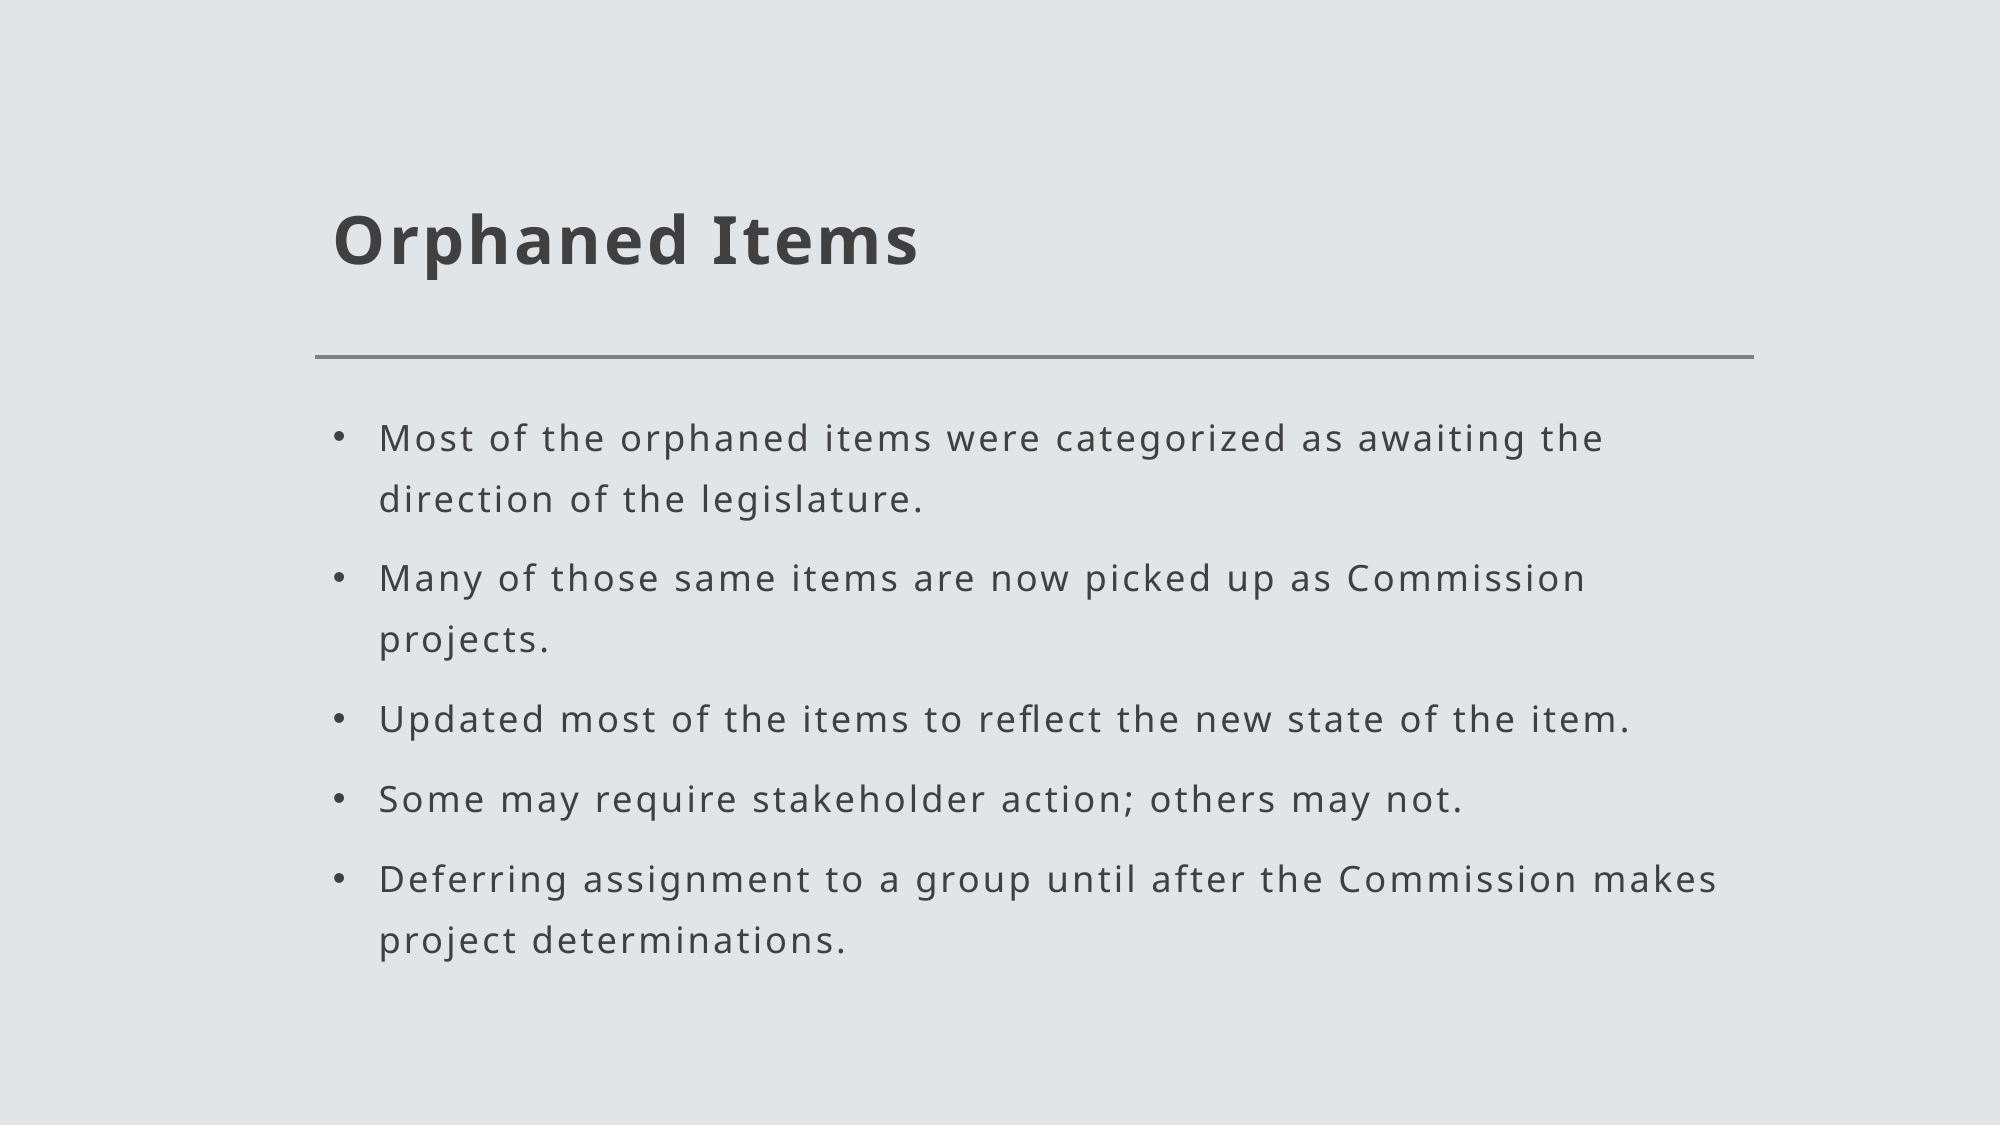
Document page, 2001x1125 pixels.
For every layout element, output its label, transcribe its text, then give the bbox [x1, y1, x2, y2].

title Orphaned Items [315, 72, 1754, 294]
list Most of the orphaned items were categorized as awaiting the direction of the legislature. Many of those same items are now picked up as Commission projects. Updated most of the items to reflect the new state of the item. Some may require stakeholder action; others may not. Deferring assignment to a group until after the Commission makes project determinations. [315, 379, 1754, 979]
